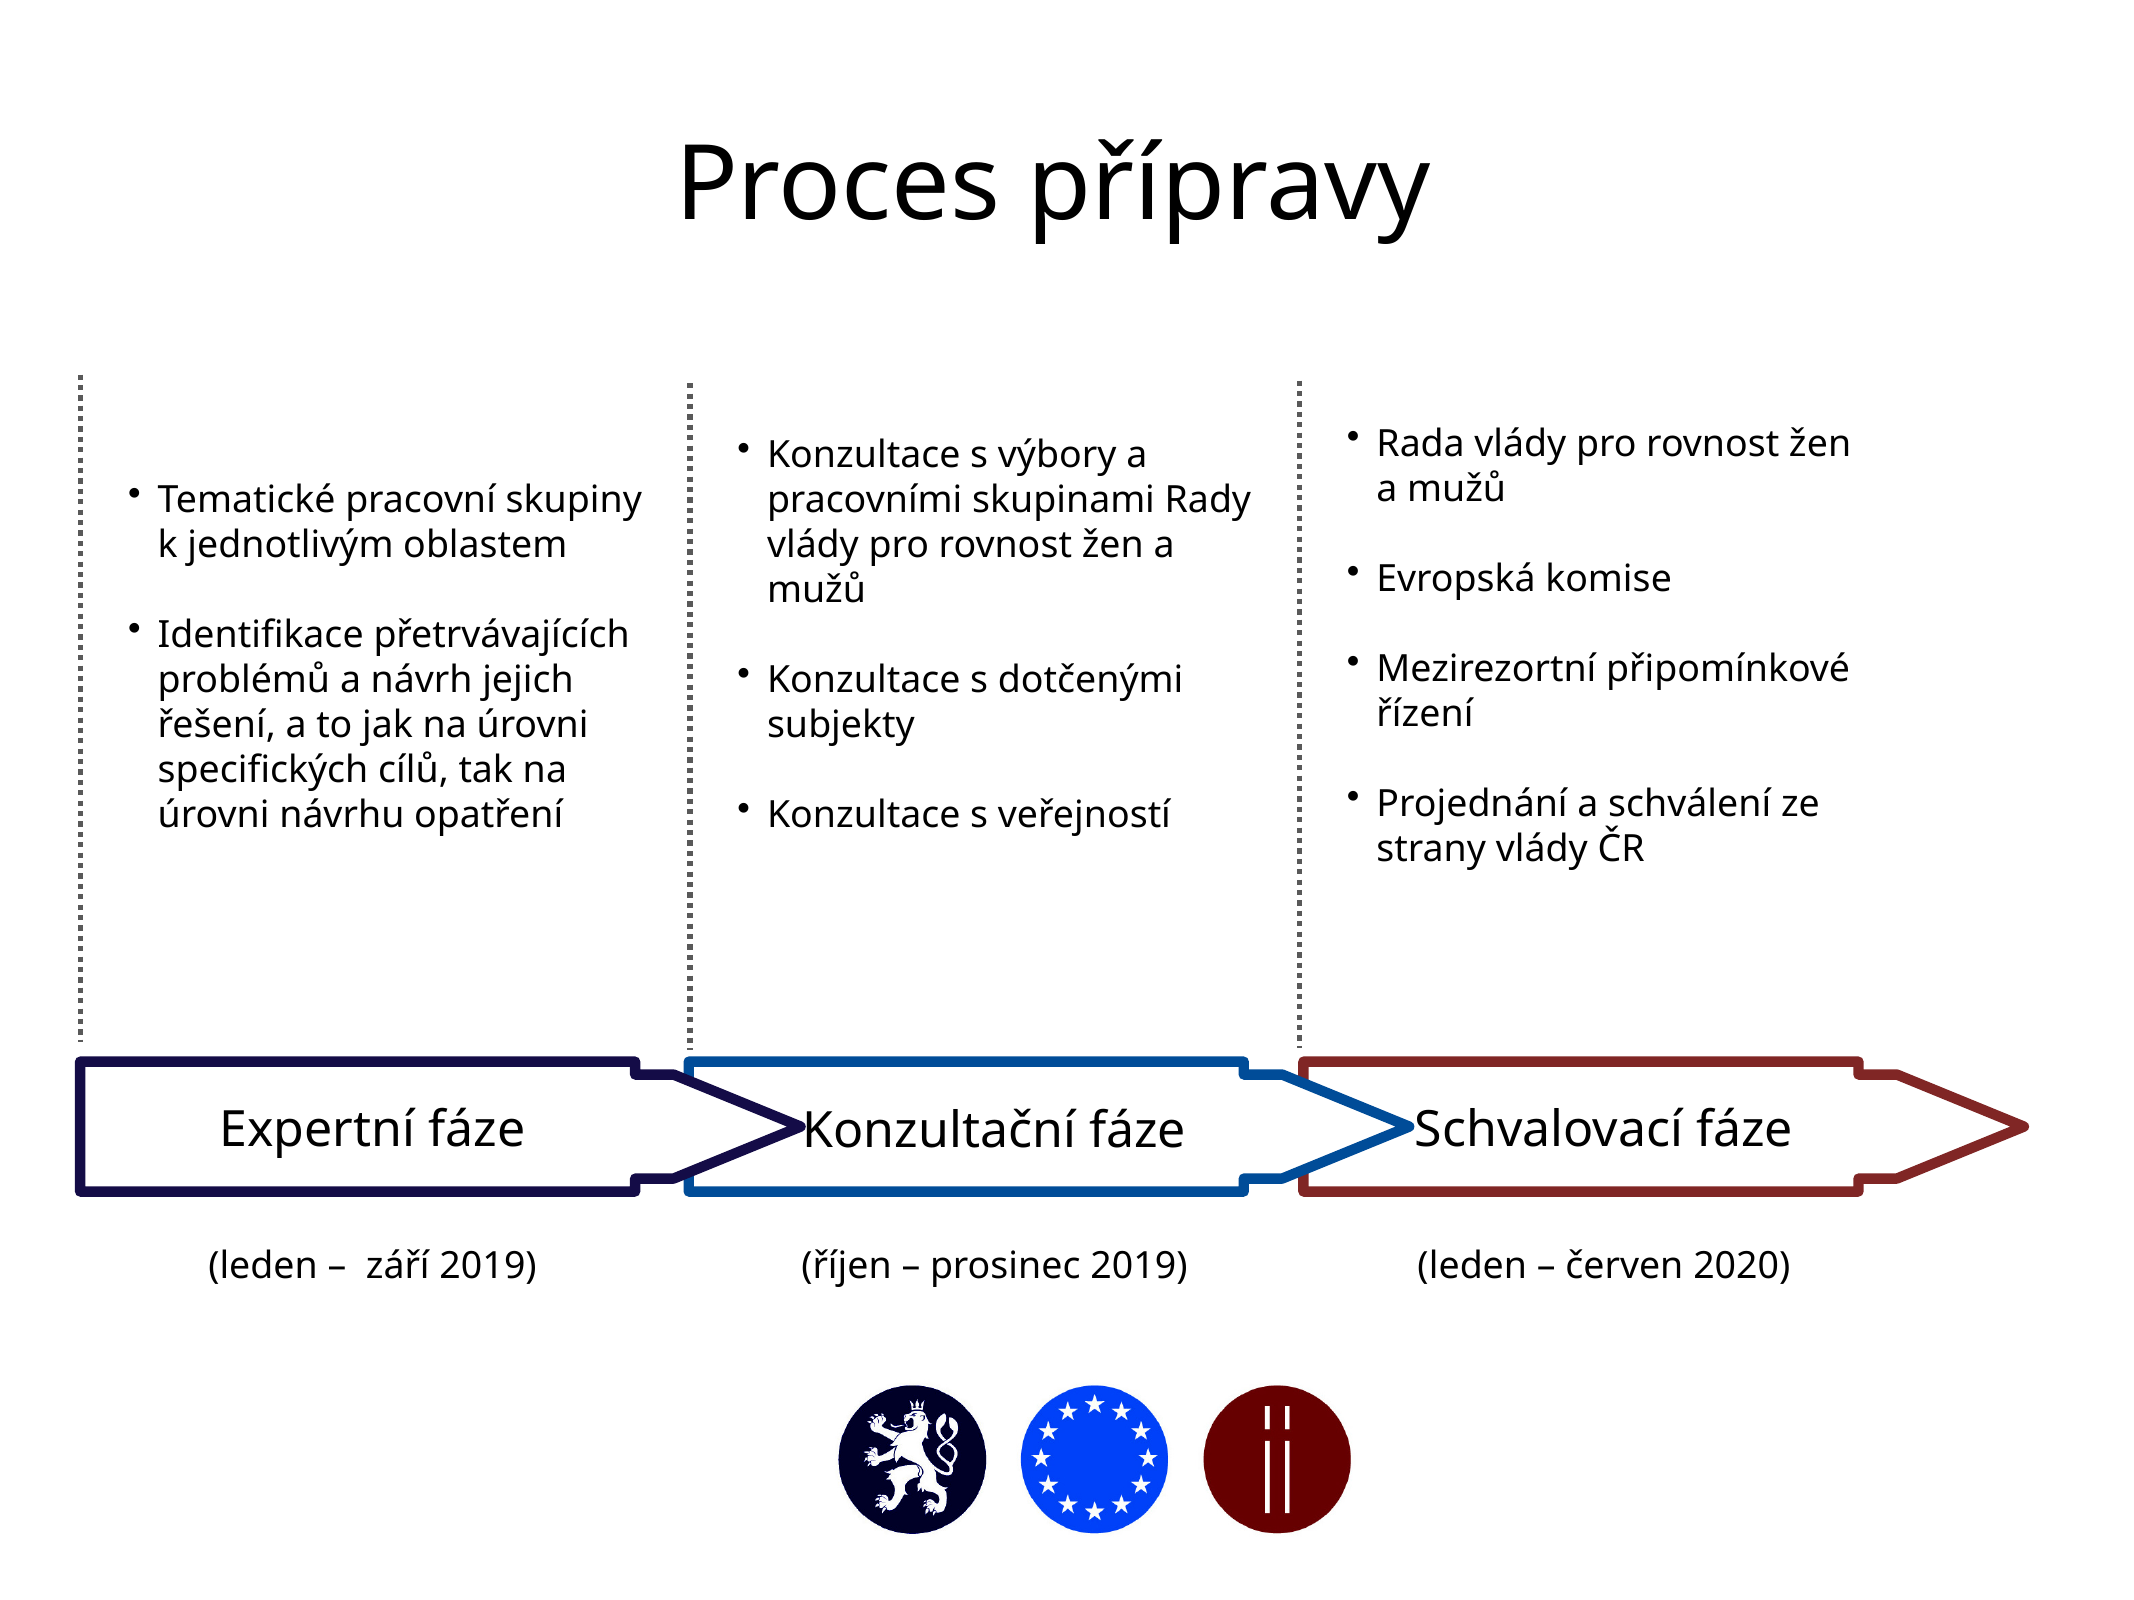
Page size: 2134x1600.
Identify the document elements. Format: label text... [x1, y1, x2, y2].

text_box Konzultace s výbory a pracovními skupinami Rady vlády pro rovnost žen a mužů Konzultace s dotčenými subjekty Konzultace s veřejností [729, 421, 1261, 889]
text_box Schvalovací fáze [1406, 1088, 1802, 1165]
picture [821, 1373, 1369, 1546]
text_box Expertní fáze [211, 1088, 534, 1165]
title Proces přípravy [155, 41, 1978, 316]
text_box [1303, 1061, 2024, 1192]
text_box (leden – září 2019) [199, 1232, 546, 1295]
text_box (říjen – prosinec 2019) [792, 1232, 1197, 1295]
text_box Rada vlády pro rovnost žen a mužů Evropská komise Mezirezortní připomínkové řízení Projednání a schválení ze strany vlády ČR [1338, 410, 1870, 877]
text_box Tematické pracovní skupiny k jednotlivým oblastem Identifikace přetrvávajících problémů a návrh jejich řešení, a to jak na úrovni specifických cílů, tak na úrovni návrhu opatření [119, 444, 651, 866]
text_box (leden – červen 2020) [1408, 1232, 1800, 1295]
text_box Konzultační fáze [794, 1089, 1195, 1166]
text_box [80, 1061, 794, 1192]
text_box [688, 1061, 1406, 1192]
